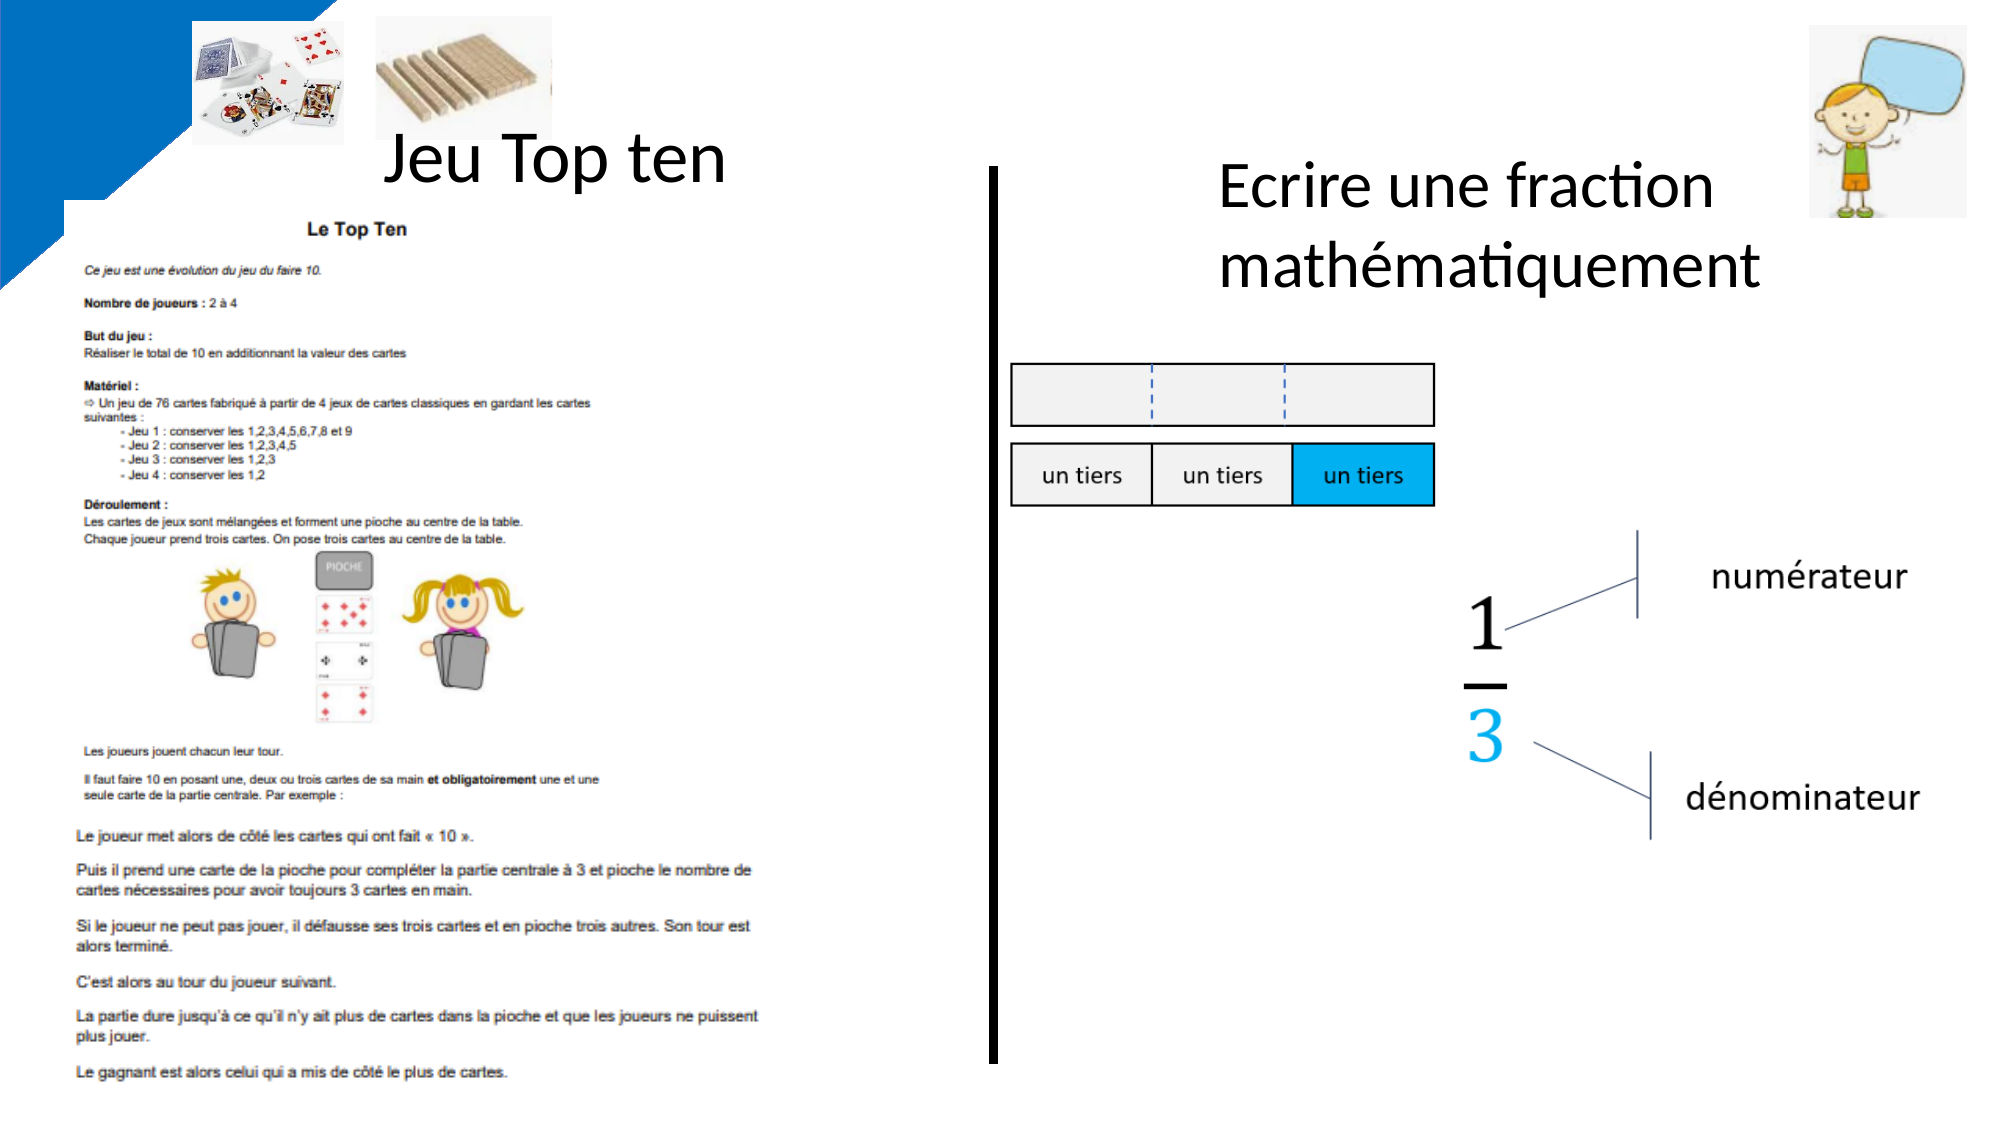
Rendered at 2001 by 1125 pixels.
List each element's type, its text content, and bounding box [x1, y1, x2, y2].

picture [375, 16, 553, 140]
text_box Ecrire une fraction mathématiquement [1204, 133, 1950, 309]
picture [1006, 354, 1923, 843]
picture [59, 200, 779, 1100]
text_box Jeu Top ten [215, 100, 897, 205]
text_box [0, 0, 337, 290]
picture [192, 21, 344, 145]
picture [1809, 25, 1967, 218]
